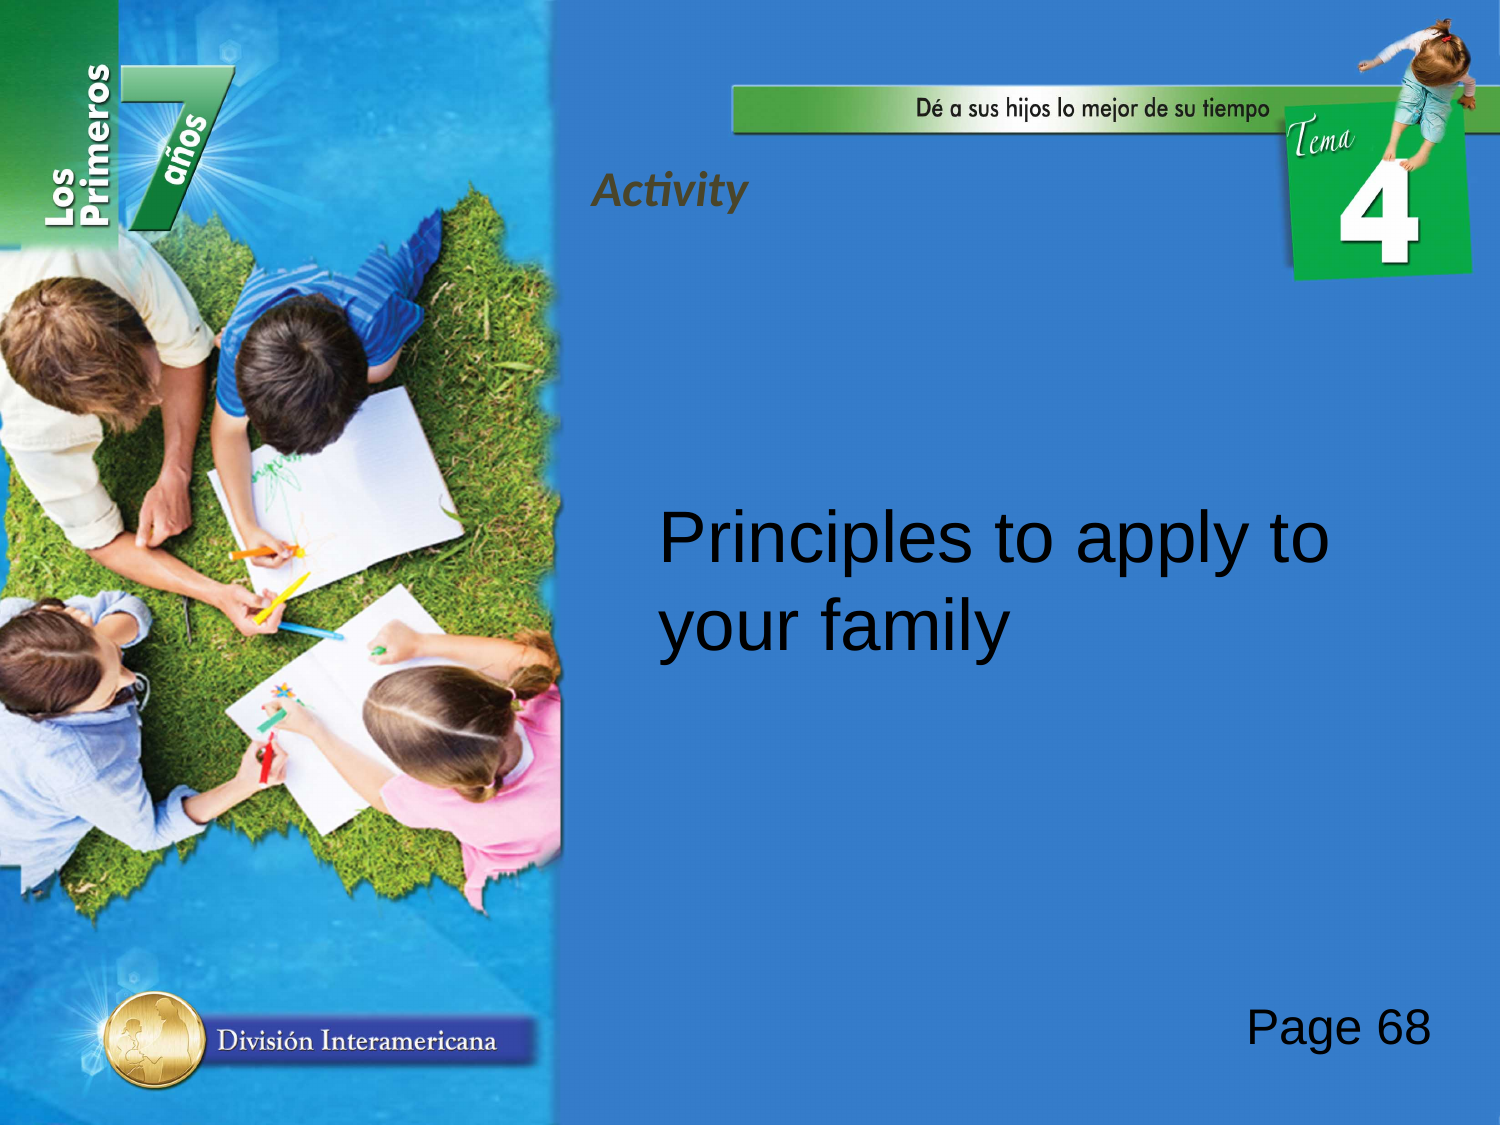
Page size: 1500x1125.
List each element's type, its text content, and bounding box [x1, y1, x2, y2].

text_box Page 68 [1173, 987, 1447, 1063]
text_box Principles to apply to your family [643, 482, 1412, 673]
text_box Activity [577, 148, 764, 224]
picture [0, 0, 1500, 1125]
